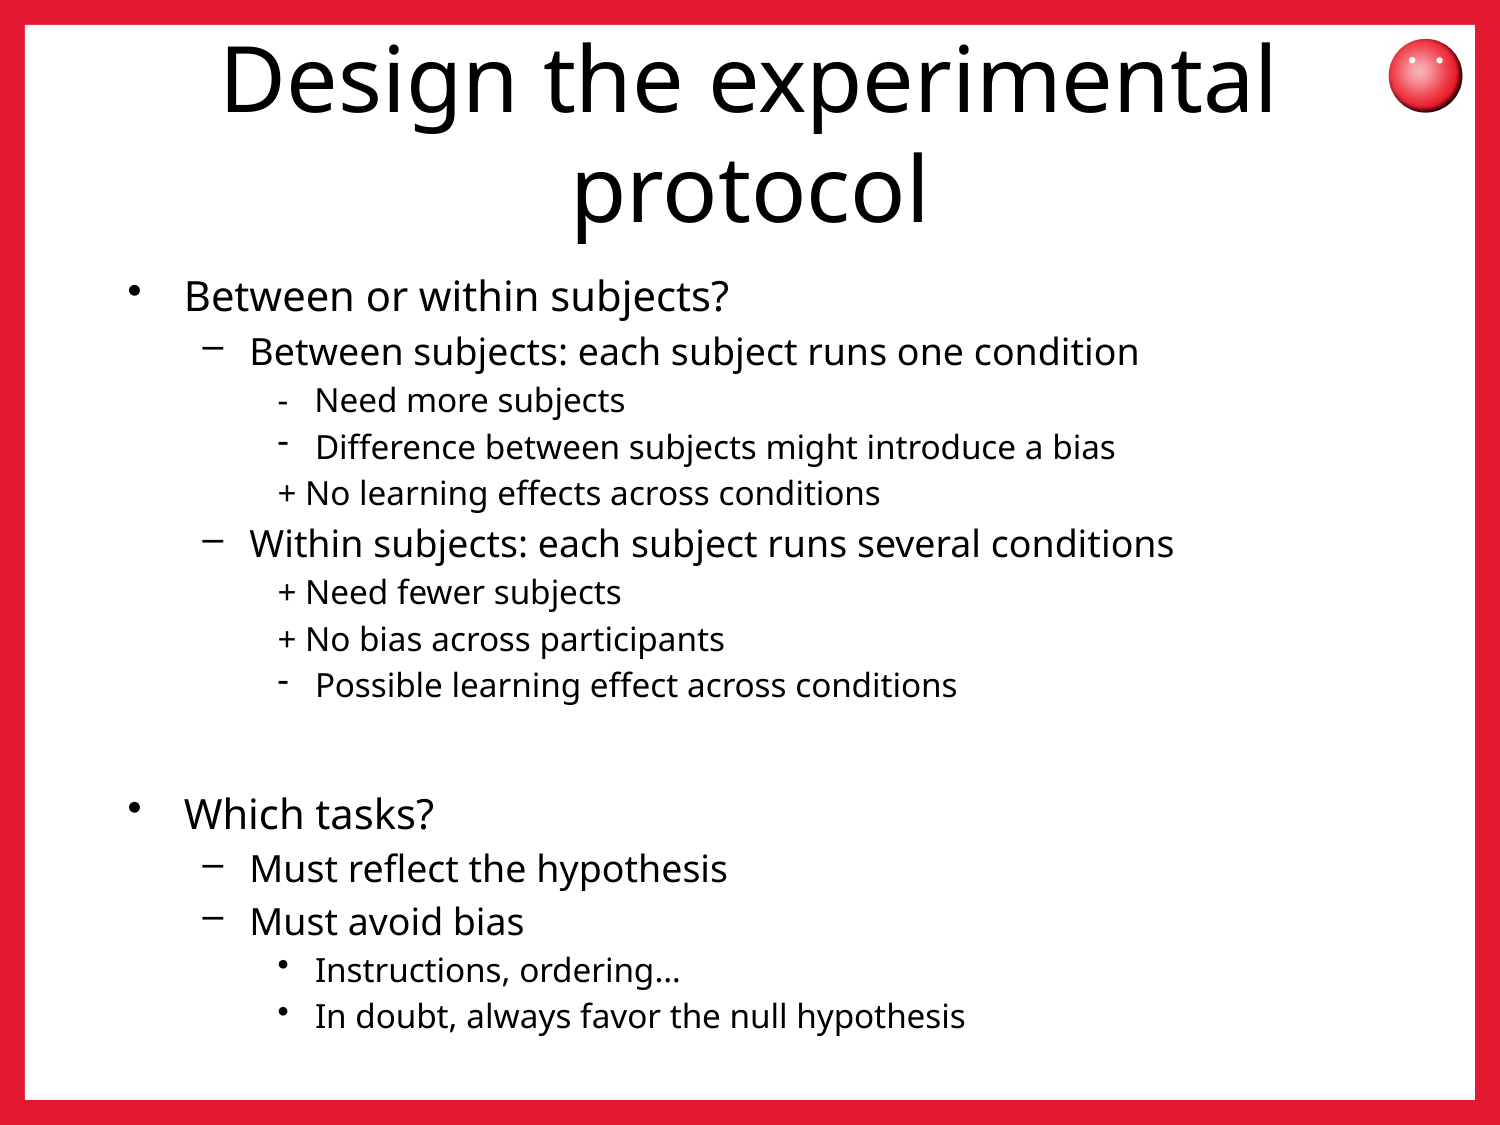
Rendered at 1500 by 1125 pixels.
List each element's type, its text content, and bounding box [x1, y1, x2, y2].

title Design the experimental protocol [112, 37, 1388, 226]
list Between or within subjects? Between subjects: each subject runs one condition - Need more subjects Difference between subjects might introduce a bias + No learning effects across conditions Within subjects: each subject runs several conditions + Need fewer subjects + No bias across participants Possible learning effect across conditions Which tasks? Must reflect the hypothesis Must avoid bias Instructions, ordering… In doubt, always favor the null hypothesis [112, 262, 1388, 938]
picture [1388, 37, 1464, 114]
